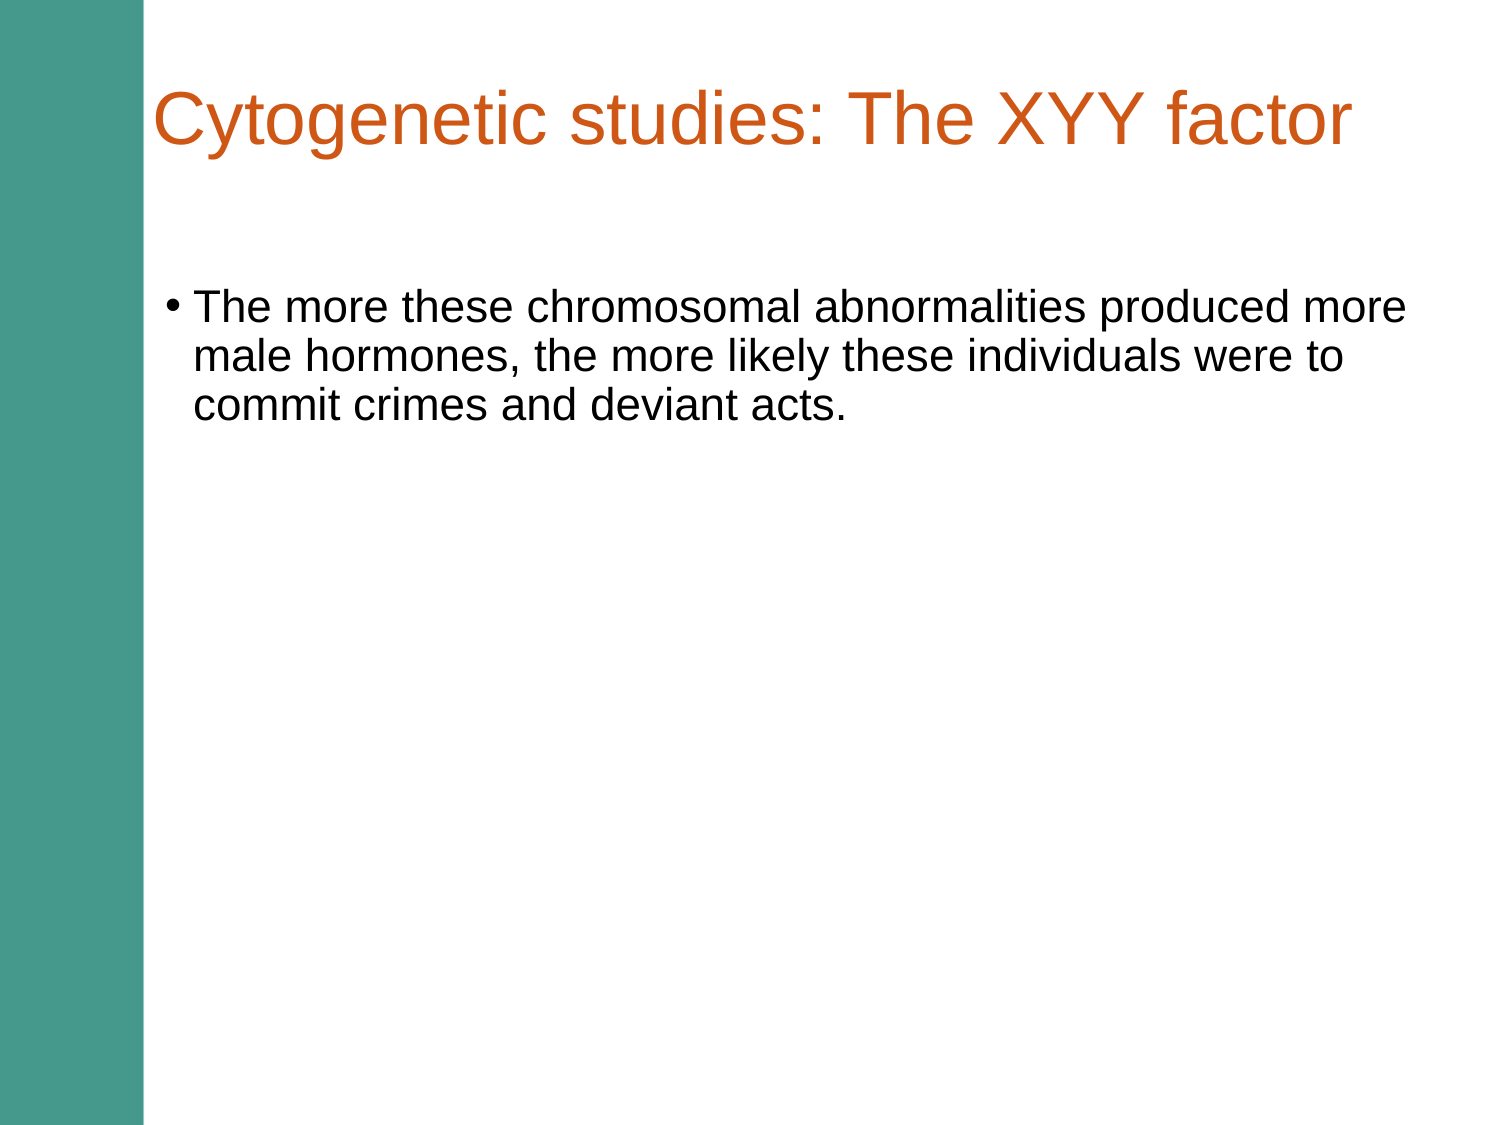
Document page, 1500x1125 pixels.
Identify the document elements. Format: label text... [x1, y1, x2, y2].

title Cytogenetic studies: The XYY factor [137, 50, 1432, 191]
list The more these chromosomal abnormalities produced more male hormones, the more likely these individuals were to commit crimes and deviant acts. [150, 275, 1444, 989]
picture [0, 0, 1500, 1125]
